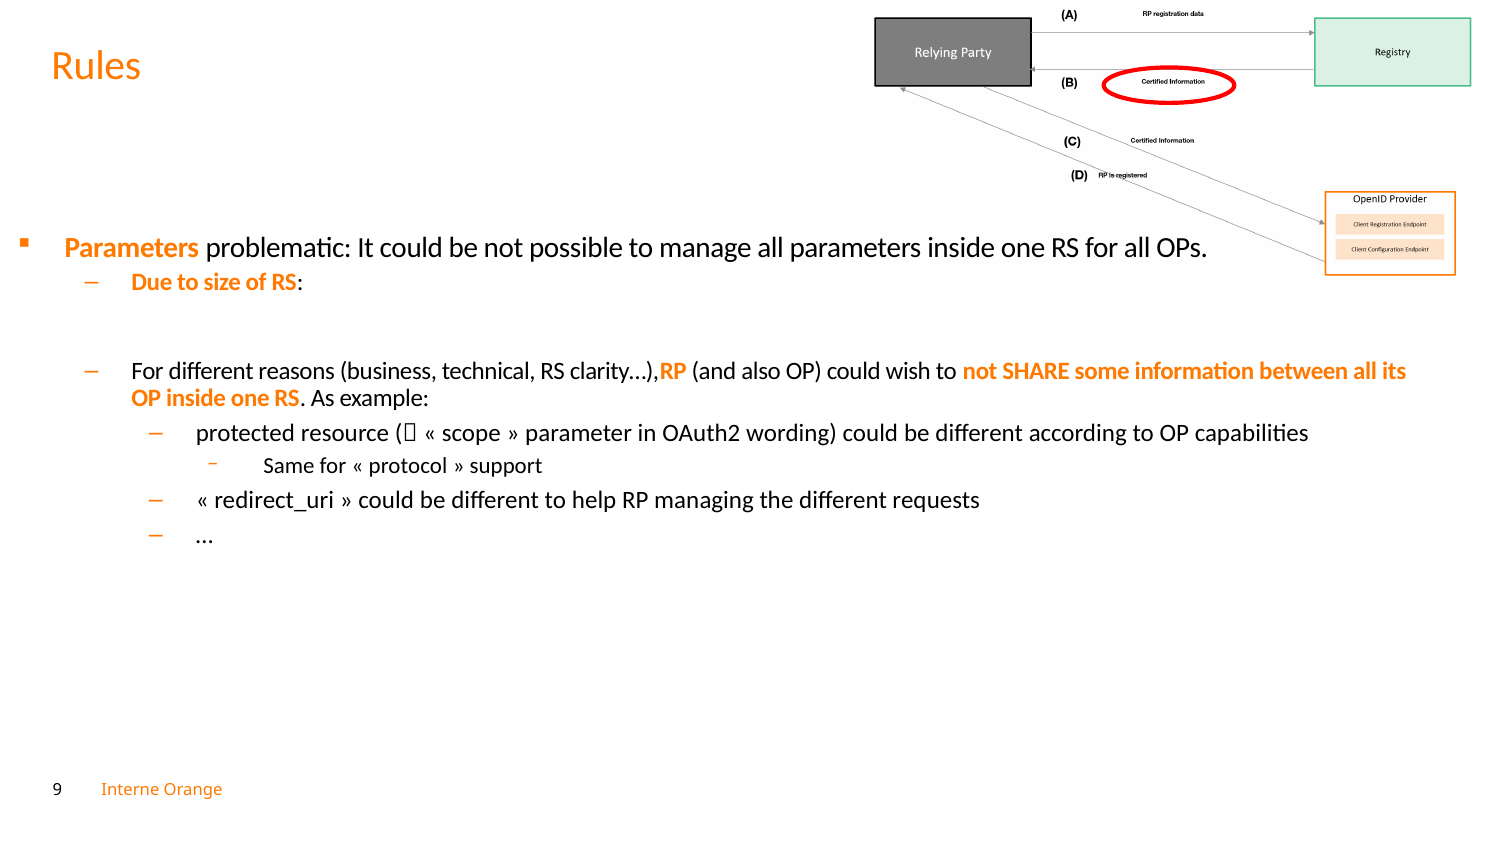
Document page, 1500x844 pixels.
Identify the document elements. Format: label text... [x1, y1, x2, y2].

list Parameters problematic: It could be not possible to manage all parameters inside one RS for all OPs. Due to size of RS: For different reasons (business, technical, RS clarity…),RP (and also OP) could wish to not SHARE some information between all its OP inside one RS. As example: protected resource ( « scope » parameter in OAuth2 wording) could be different according to OP capabilities Same for « protocol » support « redirect_uri » could be different to help RP managing the different requests … [17, 232, 1424, 647]
title Rules [51, 43, 862, 92]
picture [867, 1, 1473, 277]
